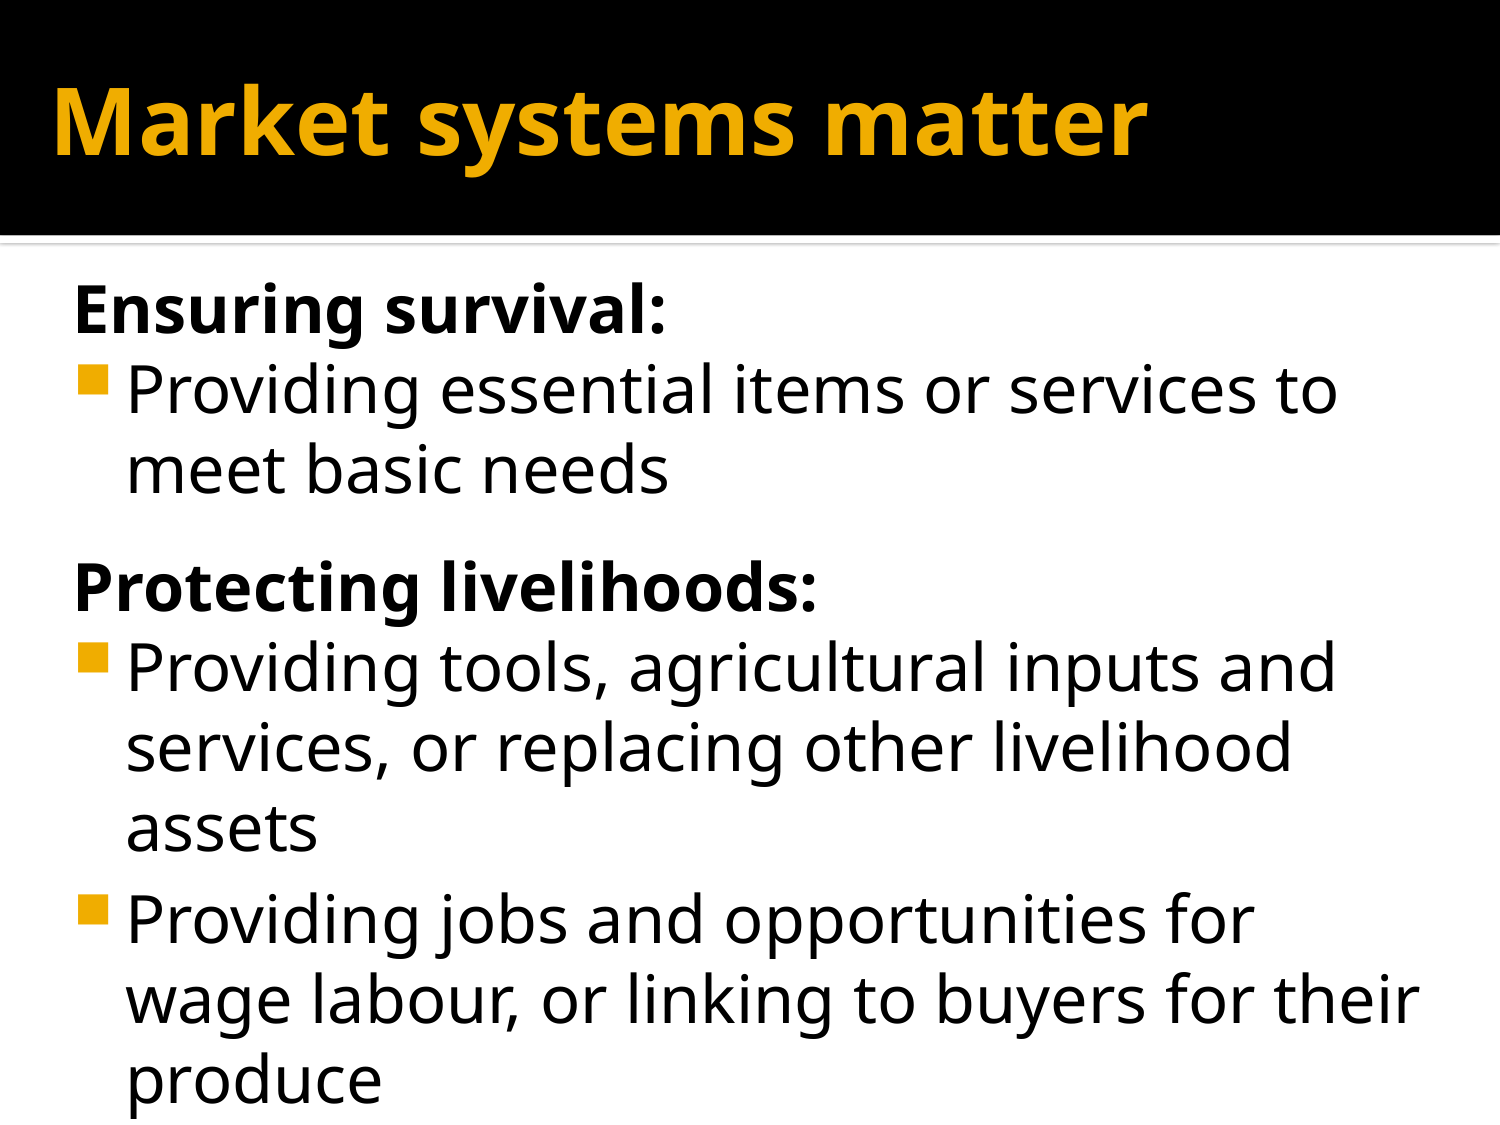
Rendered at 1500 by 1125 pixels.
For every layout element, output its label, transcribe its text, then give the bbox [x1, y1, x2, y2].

title Market systems matter [34, 30, 1456, 205]
list Ensuring survival: Providing essential items or services to meet basic needs Protecting livelihoods: Providing tools, agricultural inputs and services, or replacing other livelihood assets Providing jobs and opportunities for wage labour, or linking to buyers for their produce [43, 252, 1456, 1075]
